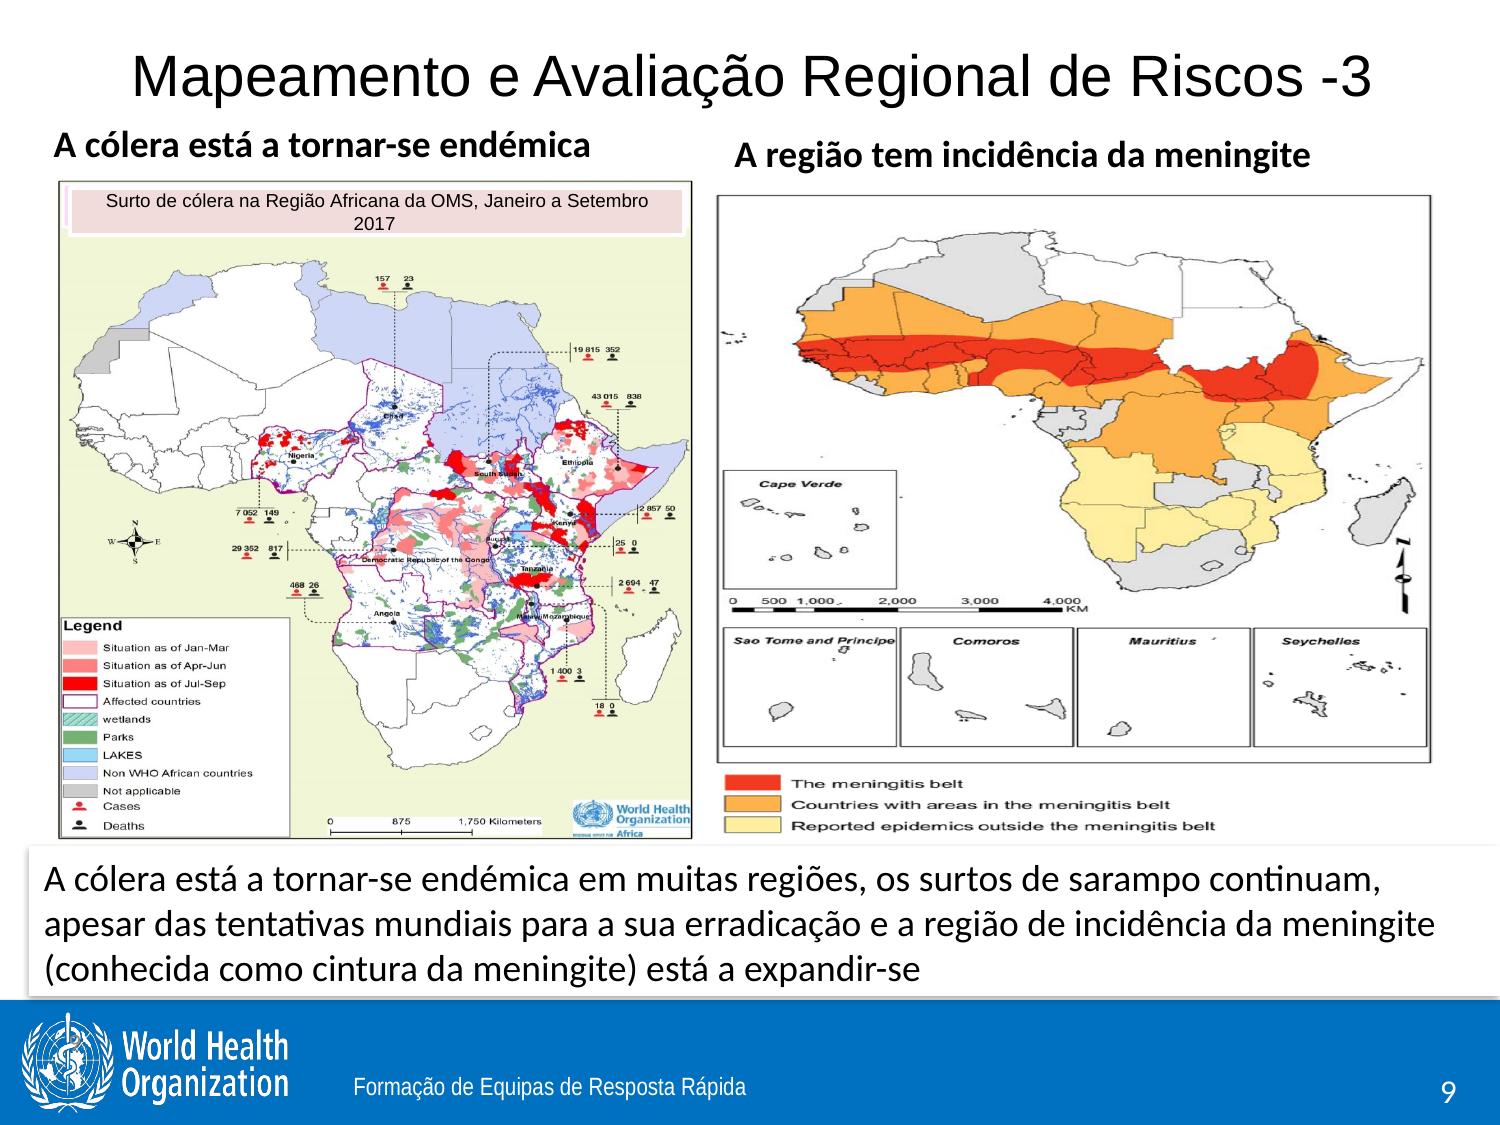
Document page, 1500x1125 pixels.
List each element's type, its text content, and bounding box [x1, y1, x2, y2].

picture [21, 1012, 288, 1113]
text_box A cólera está a tornar-se endémica em muitas regiões, os surtos de sarampo continuam, apesar das tentativas mundiais para a sua erradicação e a região de incidência da meningite (conhecida como cintura da meningite) está a expandir-se [28, 845, 1500, 996]
text_box A cólera está a tornar-se endémica [40, 113, 767, 172]
title Mapeamento e Avaliação Regional de Riscos -3 [76, 2, 1430, 145]
picture [28, 158, 1434, 869]
slide_number 9 [28, 1011, 97, 1072]
text_box A região tem incidência da meningite [721, 123, 1367, 182]
